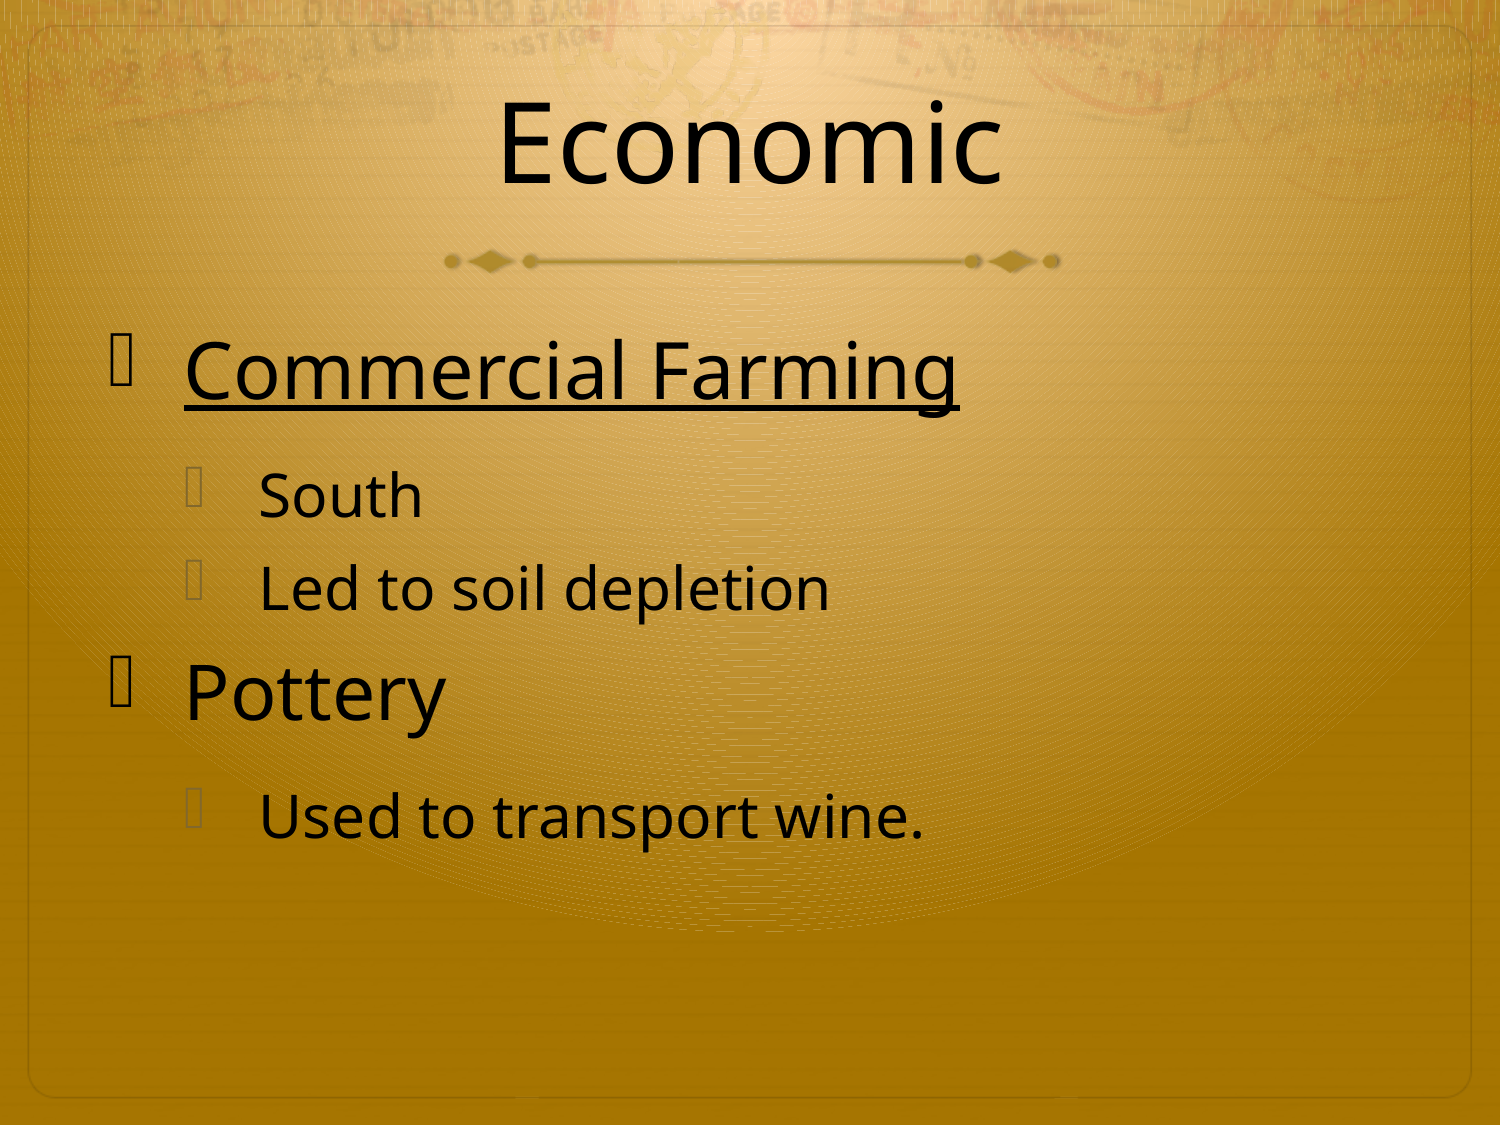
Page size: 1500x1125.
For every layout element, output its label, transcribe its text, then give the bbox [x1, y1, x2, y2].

title Economic [93, 45, 1407, 233]
list Commercial Farming South Led to soil depletion Pottery Used to transport wine. [93, 312, 1407, 988]
picture [0, 0, 1500, 1125]
